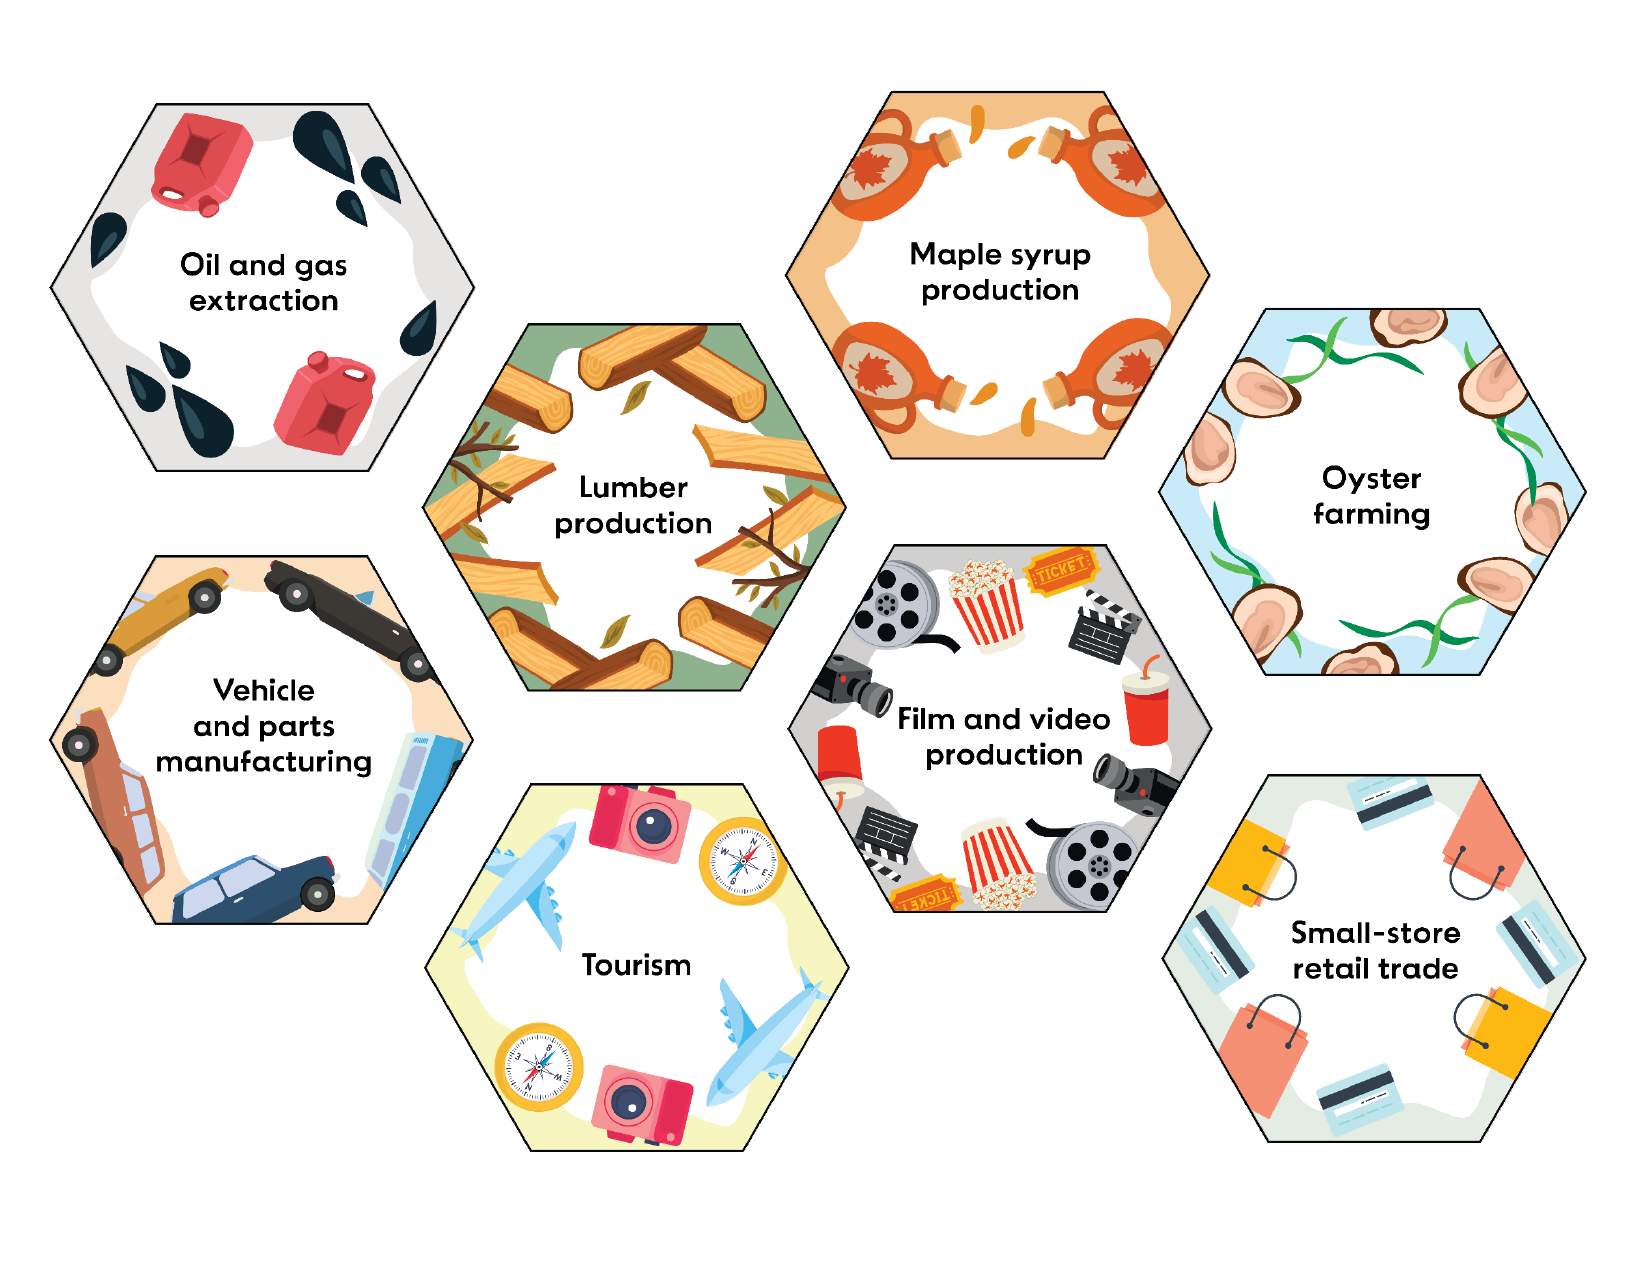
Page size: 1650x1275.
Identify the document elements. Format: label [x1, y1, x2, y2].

picture [47, 89, 1587, 1152]
